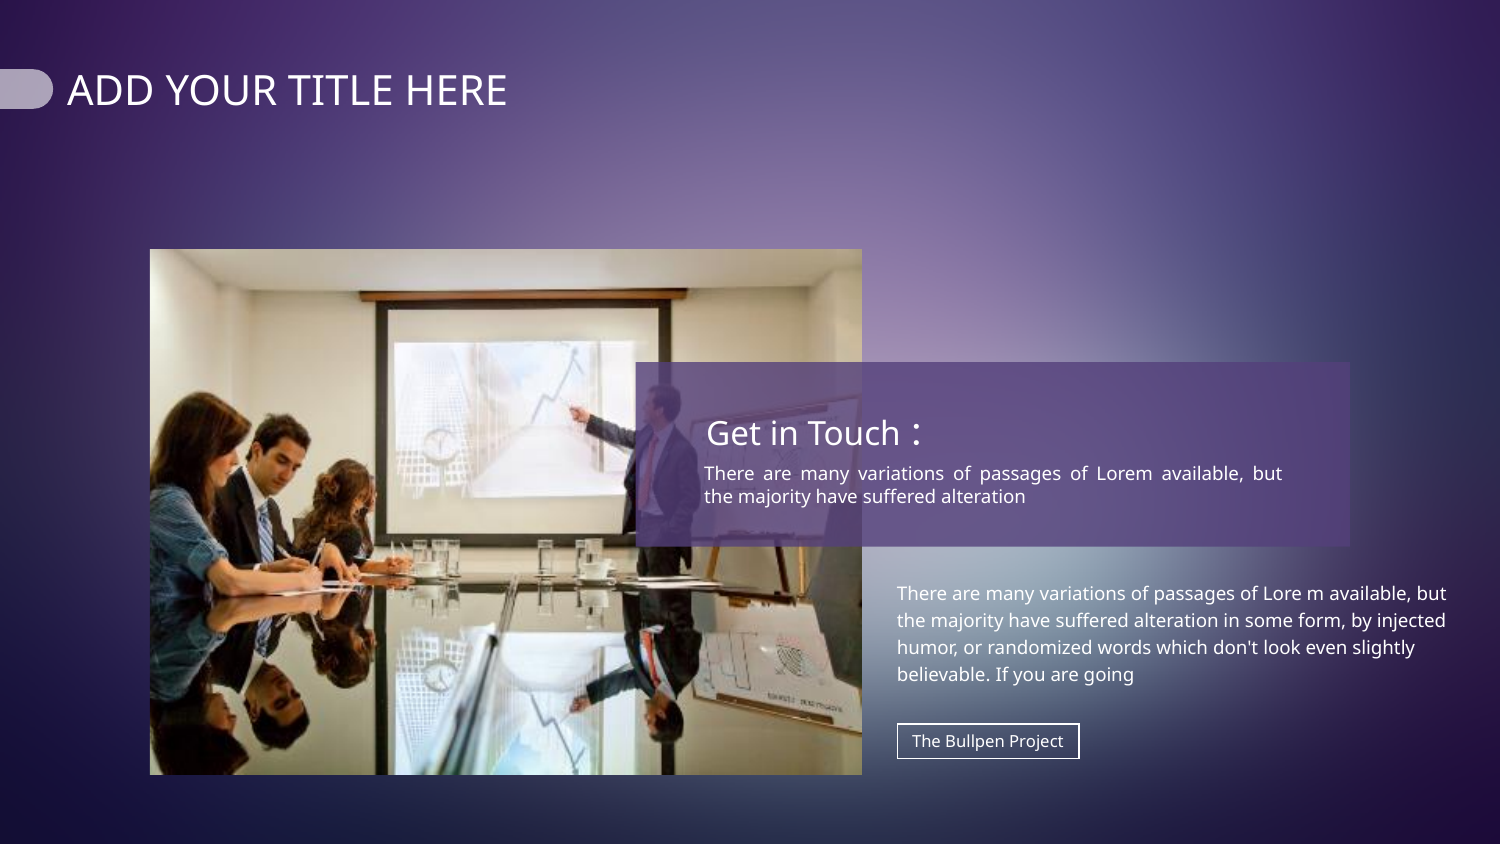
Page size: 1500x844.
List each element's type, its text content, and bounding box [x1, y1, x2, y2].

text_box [635, 361, 1351, 547]
text_box [0, 69, 54, 109]
picture [0, 0, 1500, 844]
text_box The Bullpen Project [897, 723, 1079, 759]
text_box [148, 247, 864, 776]
text_box There are many variations of passages of Lore m available, but the majority have suffered alteration in some form, by injected humor, or randomized words which don't look even slightly believable. If you are going [882, 570, 1487, 693]
